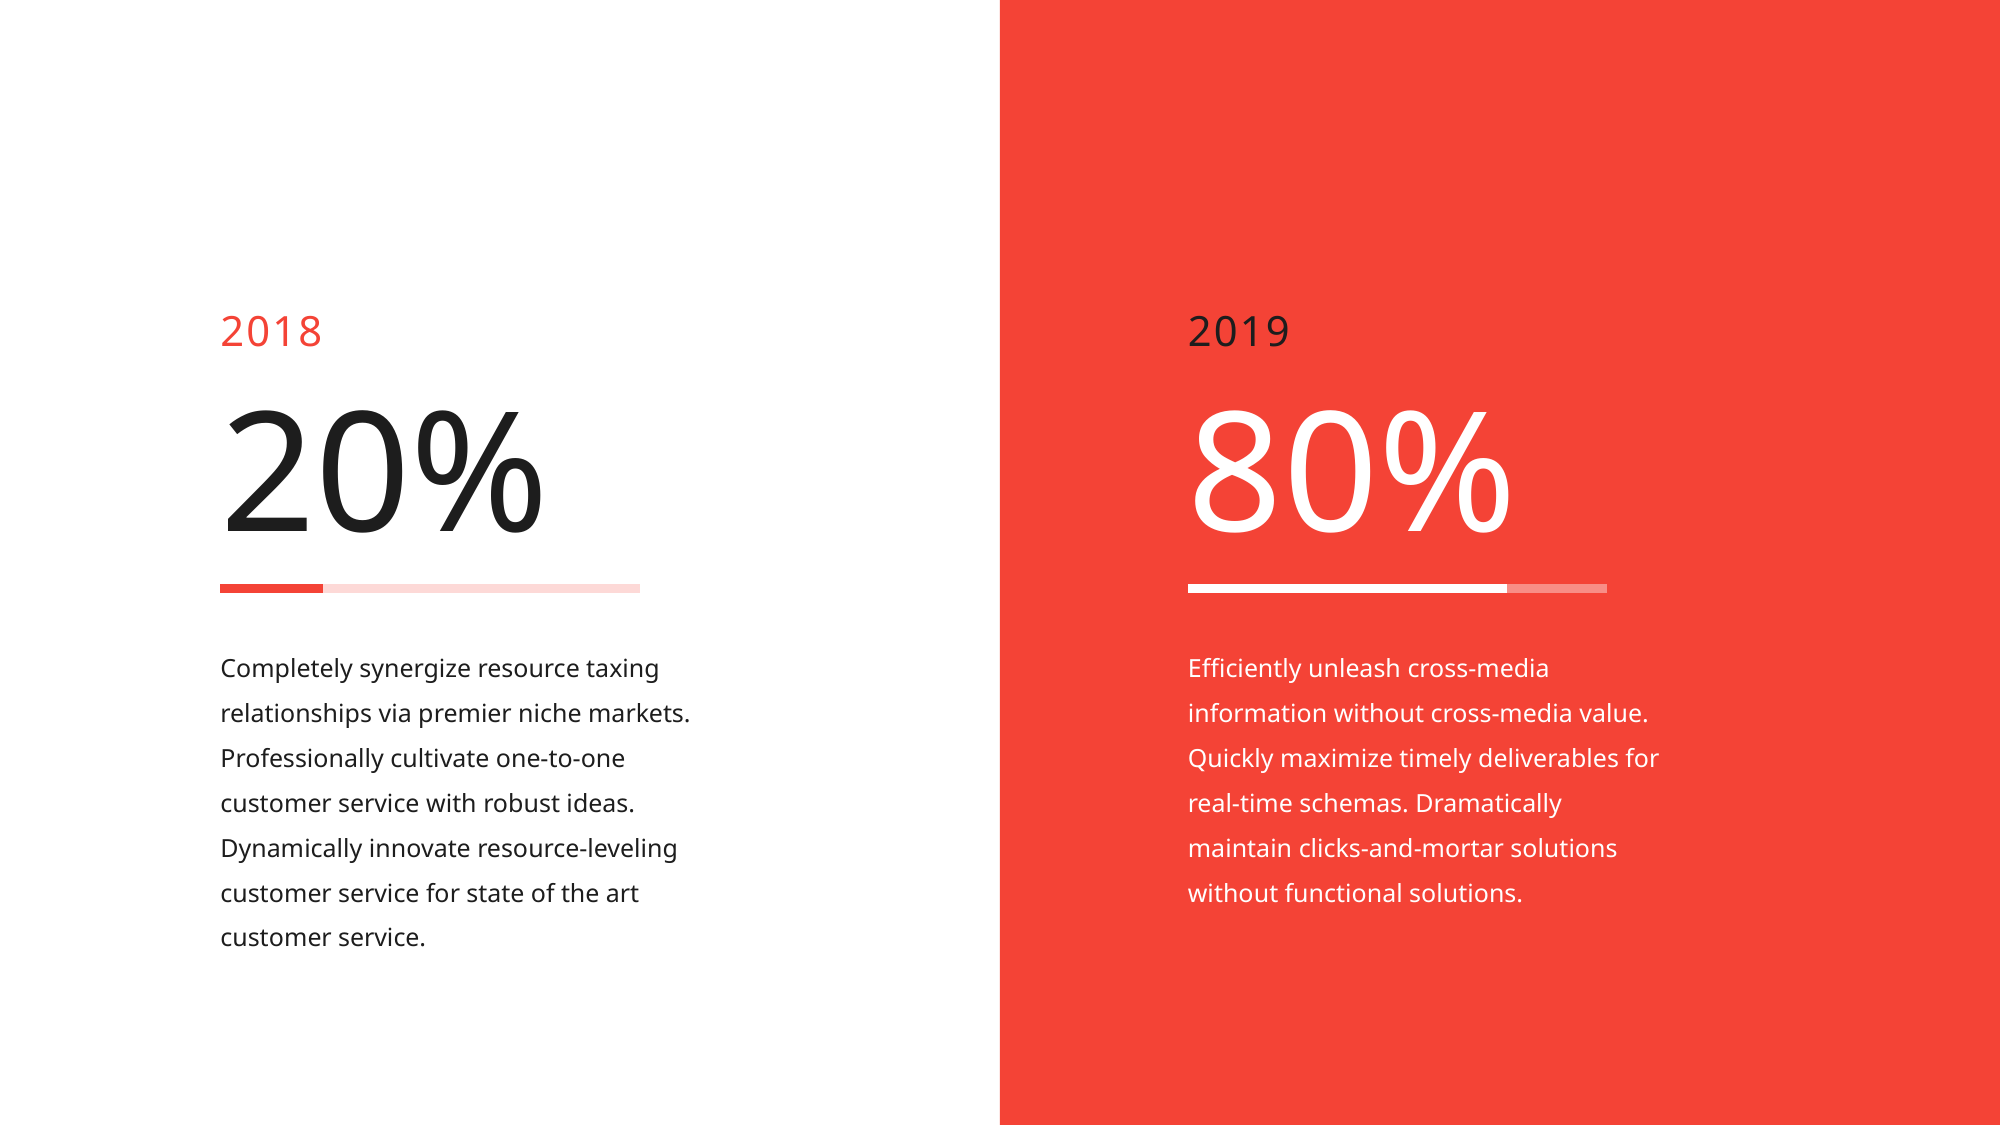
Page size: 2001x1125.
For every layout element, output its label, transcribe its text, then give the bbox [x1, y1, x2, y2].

text_box Efficiently unleash cross-media information without cross-media value. Quickly maximize timely deliverables for real-time schemas. Dramatically maintain clicks-and-mortar solutions without functional solutions. [1187, 637, 1668, 908]
text_box [999, 0, 2000, 1125]
text_box 20% [220, 345, 889, 566]
text_box 80% [1187, 345, 1857, 566]
text_box 2018 [220, 294, 518, 355]
text_box Completely synergize resource taxing relationships via premier niche markets. Professionally cultivate one-to-one customer service with robust ideas. Dynamically innovate resource-leveling customer service for state of the art customer service. [220, 637, 700, 952]
text_box 2019 [1187, 294, 1485, 355]
